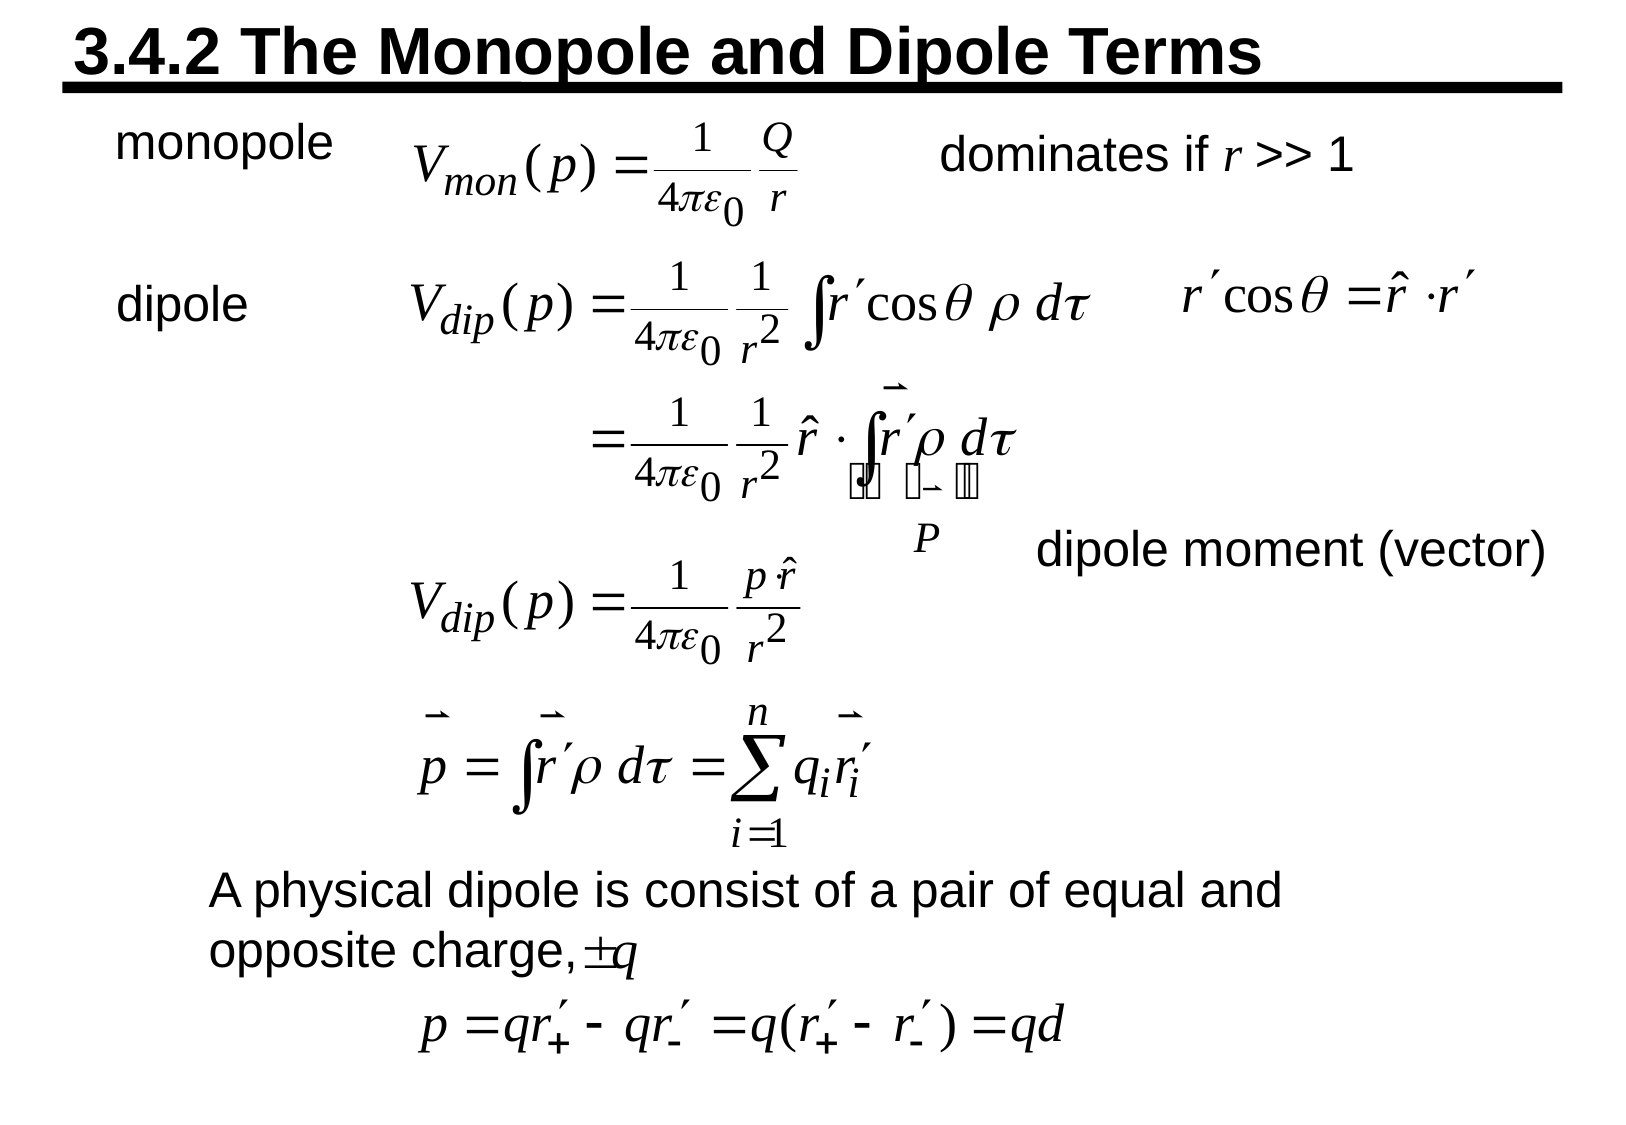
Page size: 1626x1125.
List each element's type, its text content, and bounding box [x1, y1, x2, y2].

text_box monopole [99, 101, 351, 177]
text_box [410, 252, 1097, 568]
text_box A physical dipole is consist of a pair of equal and opposite charge, [193, 849, 1313, 985]
text_box dipole moment (vector) [1020, 509, 1625, 585]
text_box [414, 114, 803, 234]
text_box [410, 987, 1076, 1061]
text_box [576, 928, 644, 986]
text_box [410, 551, 872, 854]
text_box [1178, 265, 1477, 319]
text_box dominates if r >> 1 [924, 113, 1371, 189]
text_box dipole [101, 264, 265, 340]
text_box 3.4.2 The Monopole and Dipole Terms [58, 0, 1280, 95]
